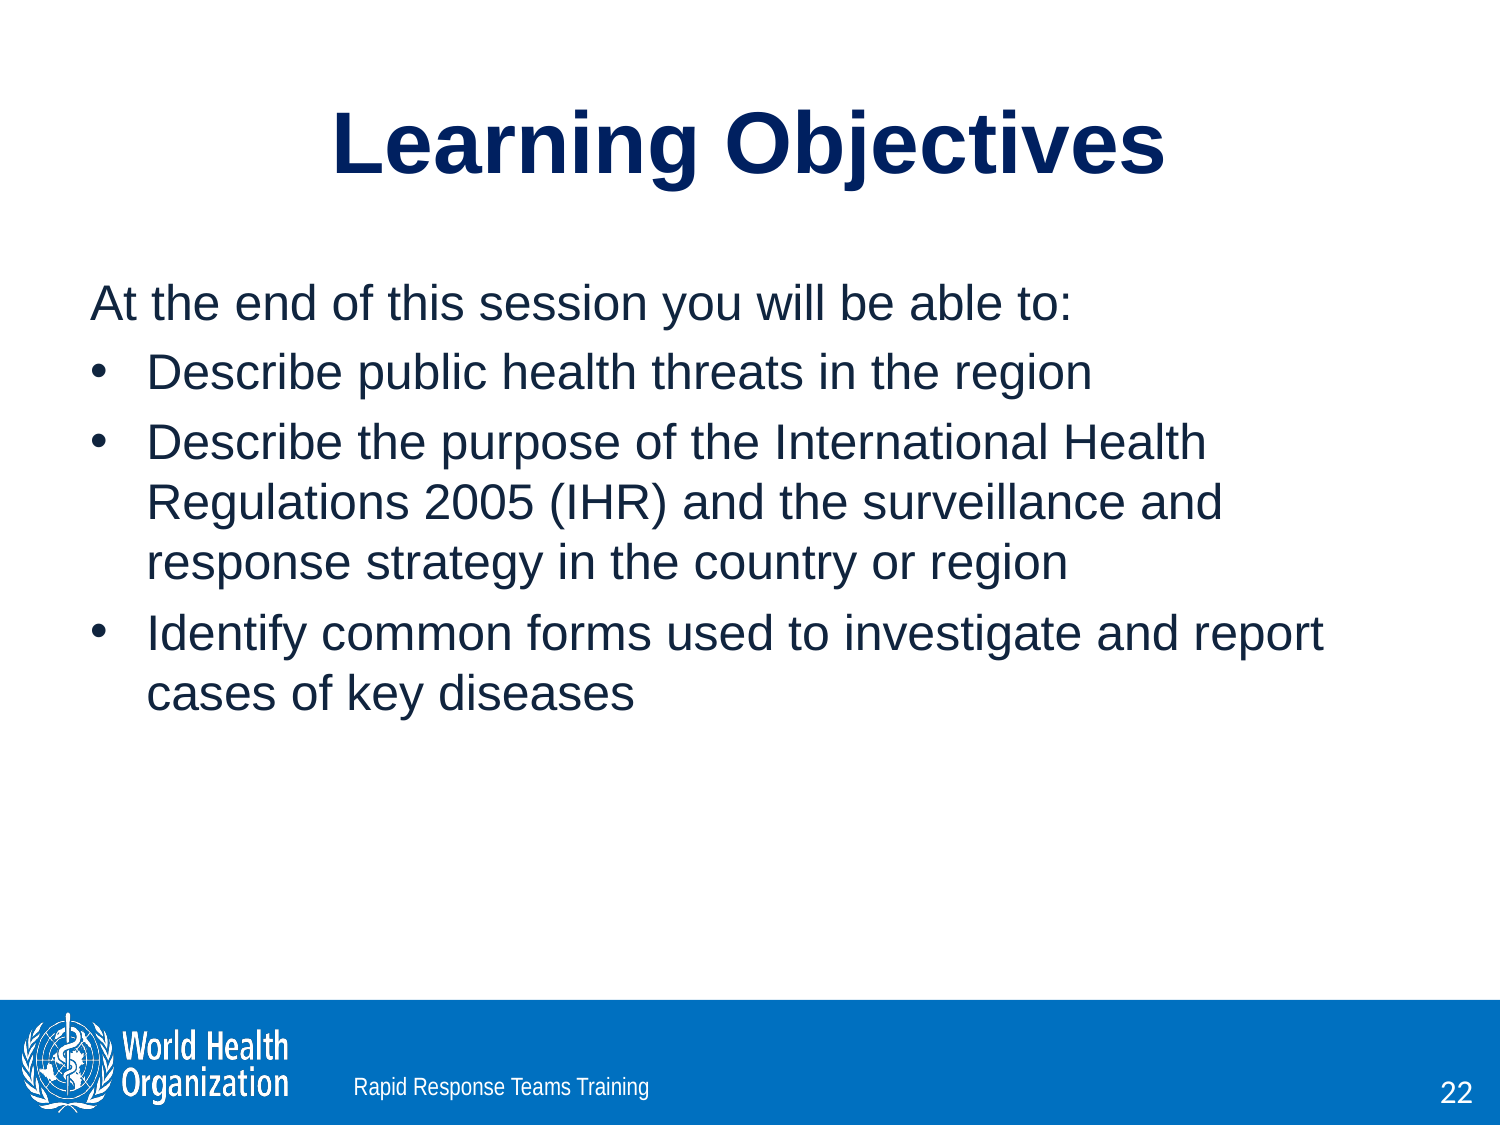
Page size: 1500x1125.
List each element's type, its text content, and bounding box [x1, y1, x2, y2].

list At the end of this session you will be able to: Describe public health threats in the region Describe the purpose of the International Health Regulations 2005 (IHR) and the surveillance and response strategy in the country or region Identify common forms used to investigate and report cases of key diseases [75, 262, 1425, 1005]
title Learning Objectives [75, 45, 1425, 233]
picture [21, 1012, 288, 1113]
